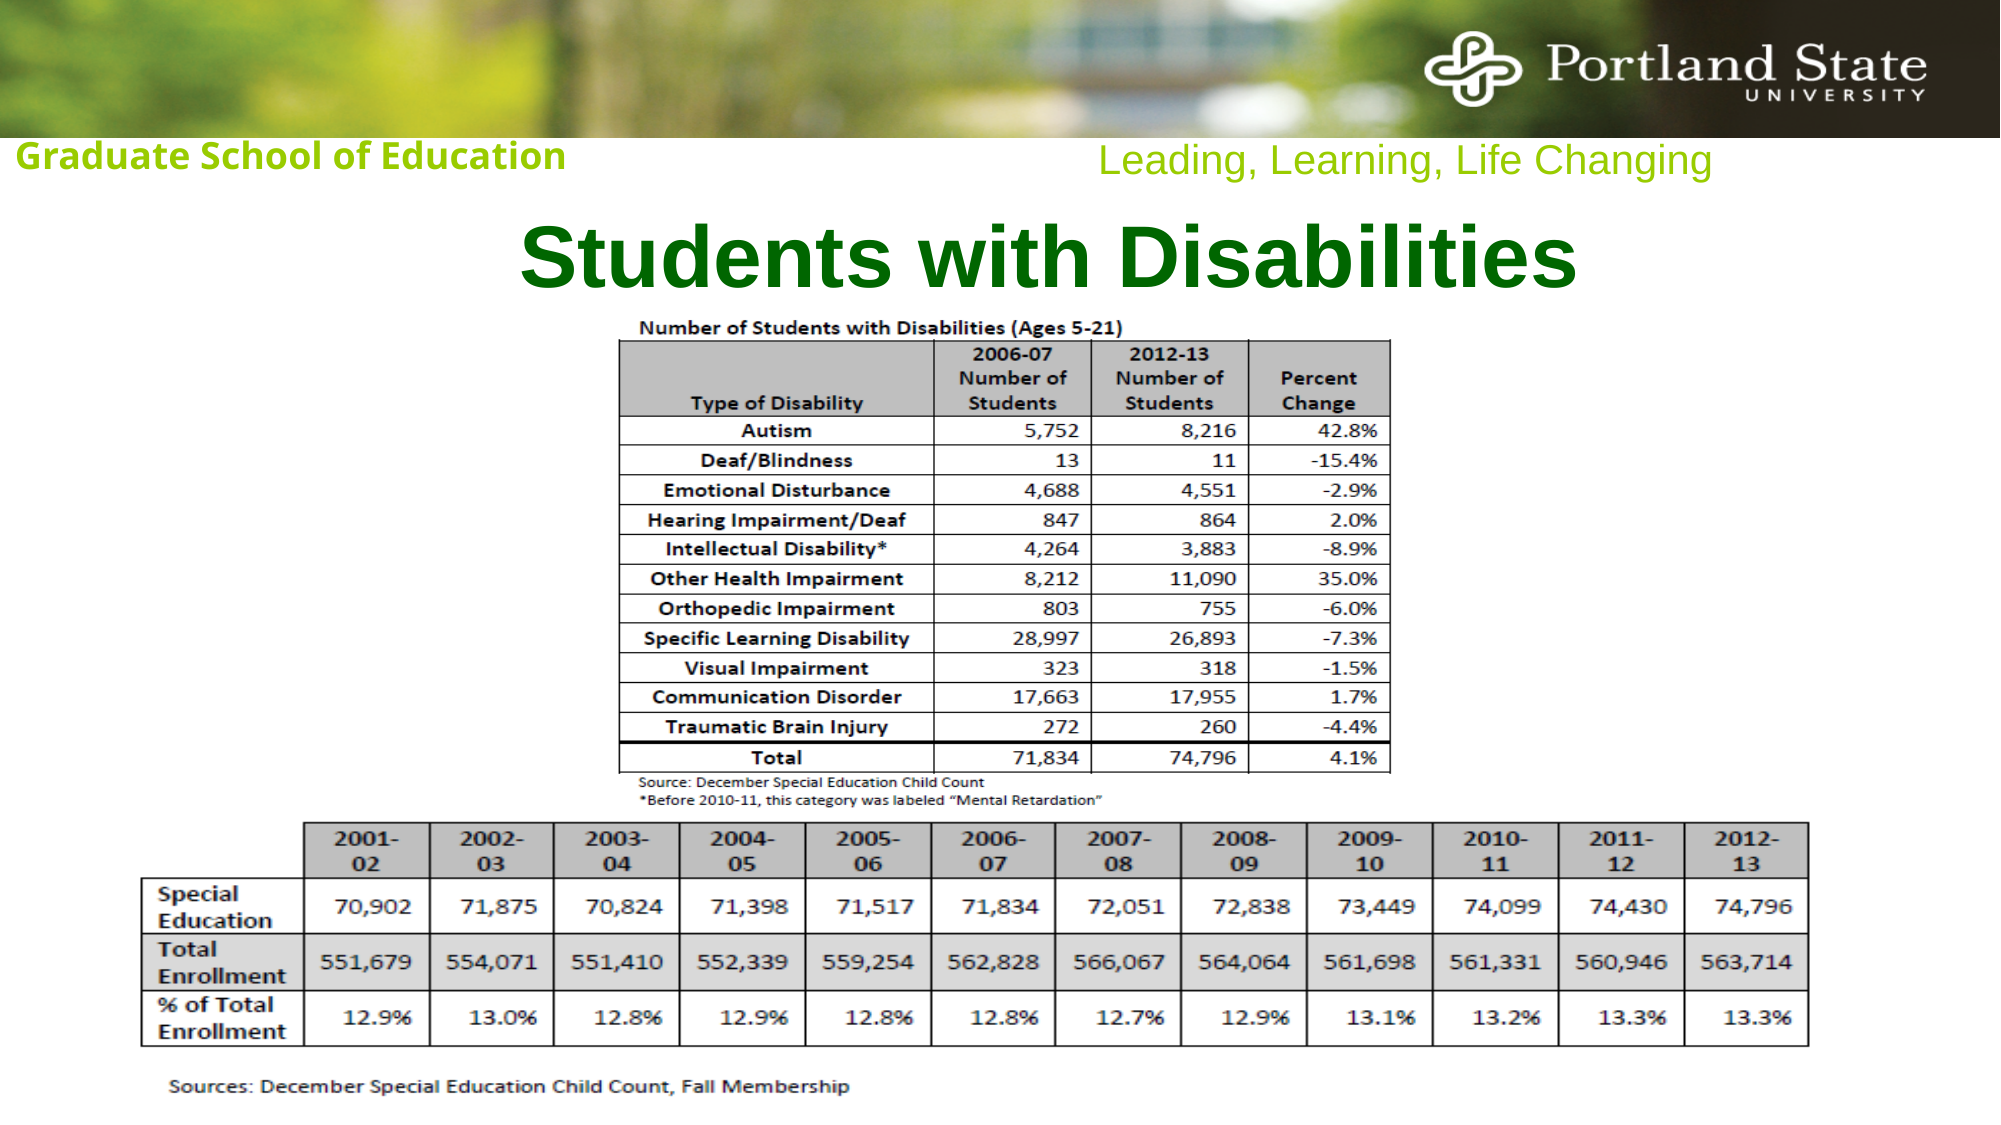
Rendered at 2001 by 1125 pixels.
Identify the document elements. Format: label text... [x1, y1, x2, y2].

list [605, 313, 1403, 810]
title Students with Disabilities [99, 203, 2000, 314]
picture [133, 808, 1817, 1119]
